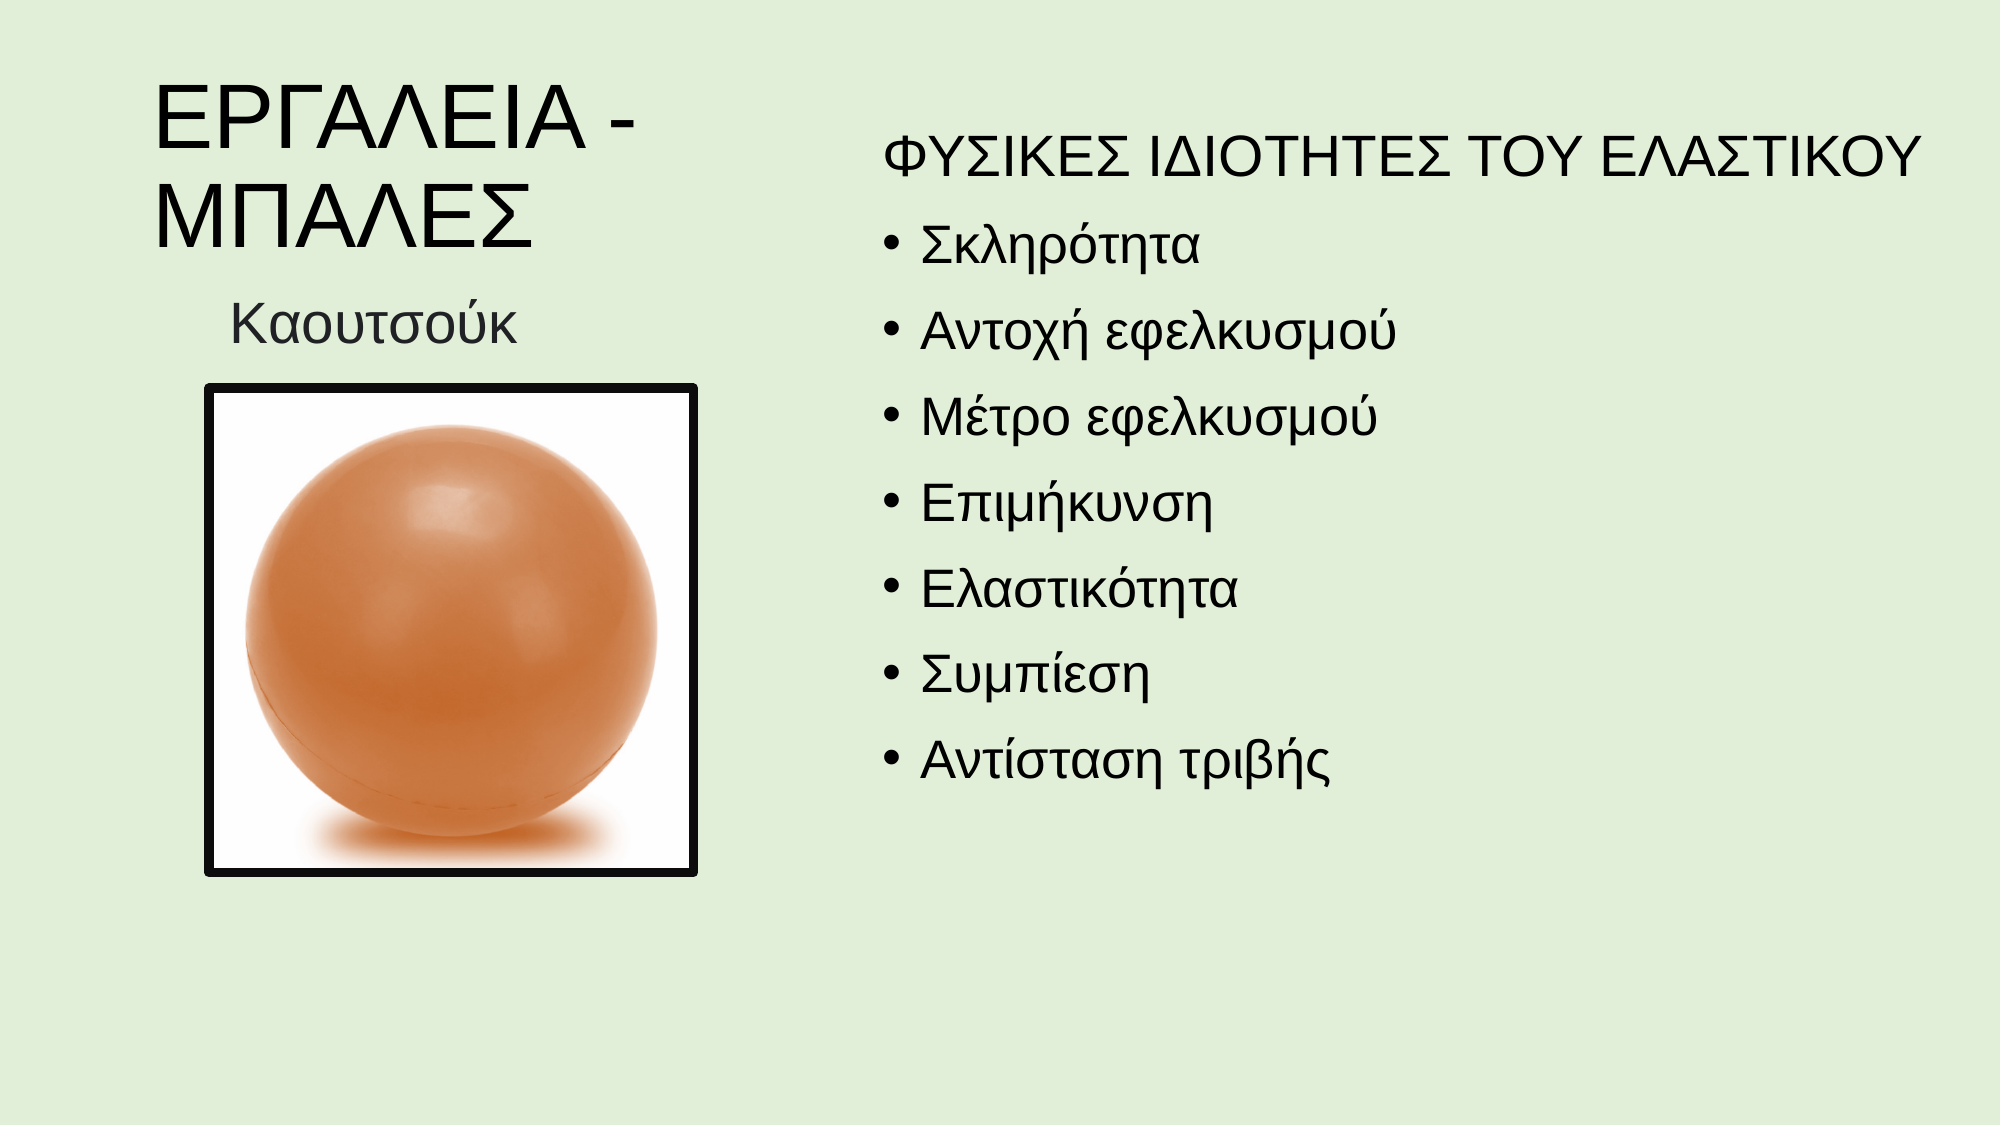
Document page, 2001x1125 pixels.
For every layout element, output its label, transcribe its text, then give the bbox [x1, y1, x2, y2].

text_box ΦΥΣΙΚΕΣ ΙΔΙΟΤΗΤΕΣ ΤΟΥ EΛΑΣΤΙΚΟΥ Σκληρότητα Αντοχή εφελκυσμού Μέτρο εφελκυσμού Επιμήκυνση Ελαστικότητα Συμπίεση Αντίσταση τριβής [867, 110, 1956, 1039]
title ΕΡΓΑΛΕΙΑ - ΜΠΑΛΕΣ [137, 59, 868, 278]
picture [213, 392, 689, 869]
list Καουτσούκ [214, 277, 586, 391]
